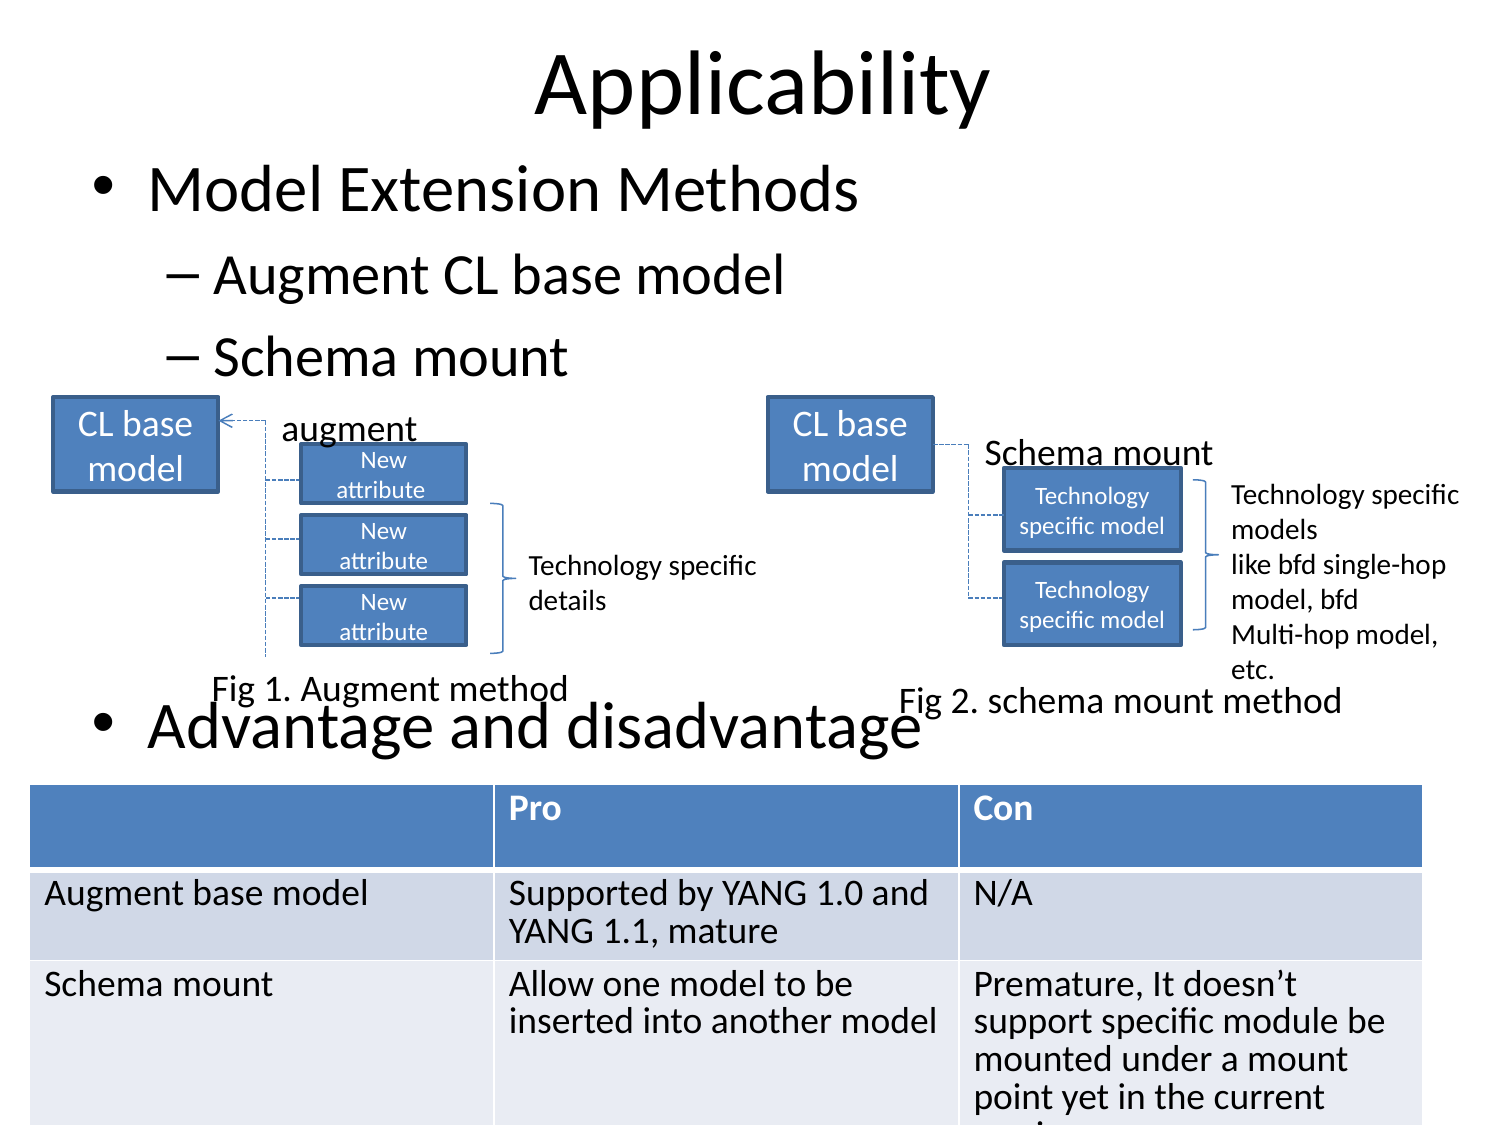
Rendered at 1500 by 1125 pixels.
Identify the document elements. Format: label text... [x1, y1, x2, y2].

table_cell Premature, It doesn’t support specific module be mounted under a mount point yet in the current version. [960, 961, 1422, 1125]
text_box Technology specific models like bfd single-hop model, bfd Multi-hop model, etc. [1216, 467, 1500, 693]
table_header Pro [495, 785, 958, 867]
table_cell Supported by YANG 1.0 and YANG 1.1, mature [495, 873, 958, 960]
title Applicability [88, 0, 1439, 157]
text_box Fig 1. Augment method [196, 656, 585, 717]
table_cell N/A [960, 873, 1422, 960]
text_box Fig 2. schema mount method [883, 668, 1359, 729]
table_header [30, 785, 493, 867]
text_box New attribute [299, 442, 468, 505]
table_cell Allow one model to be inserted into another model [495, 961, 958, 1125]
list Model Extension Methods Augment CL base model Schema mount Advantage and disadvantage [76, 137, 1427, 965]
text_box CL base model [766, 395, 935, 494]
text_box CL base model [51, 395, 220, 494]
text_box Schema mount [969, 420, 1229, 481]
text_box [490, 502, 513, 655]
table_cell Schema mount [30, 961, 493, 1125]
table_cell Augment base model [30, 873, 493, 960]
text_box Technology specific model [1002, 560, 1183, 647]
text_box Technology specific details [513, 538, 798, 624]
text_box [1192, 478, 1216, 631]
text_box New attribute [299, 513, 468, 576]
table_header Con [960, 785, 1422, 867]
text_box augment [266, 397, 433, 457]
text_box Technology specific model [1002, 481, 1183, 553]
text_box New attribute [299, 584, 468, 647]
